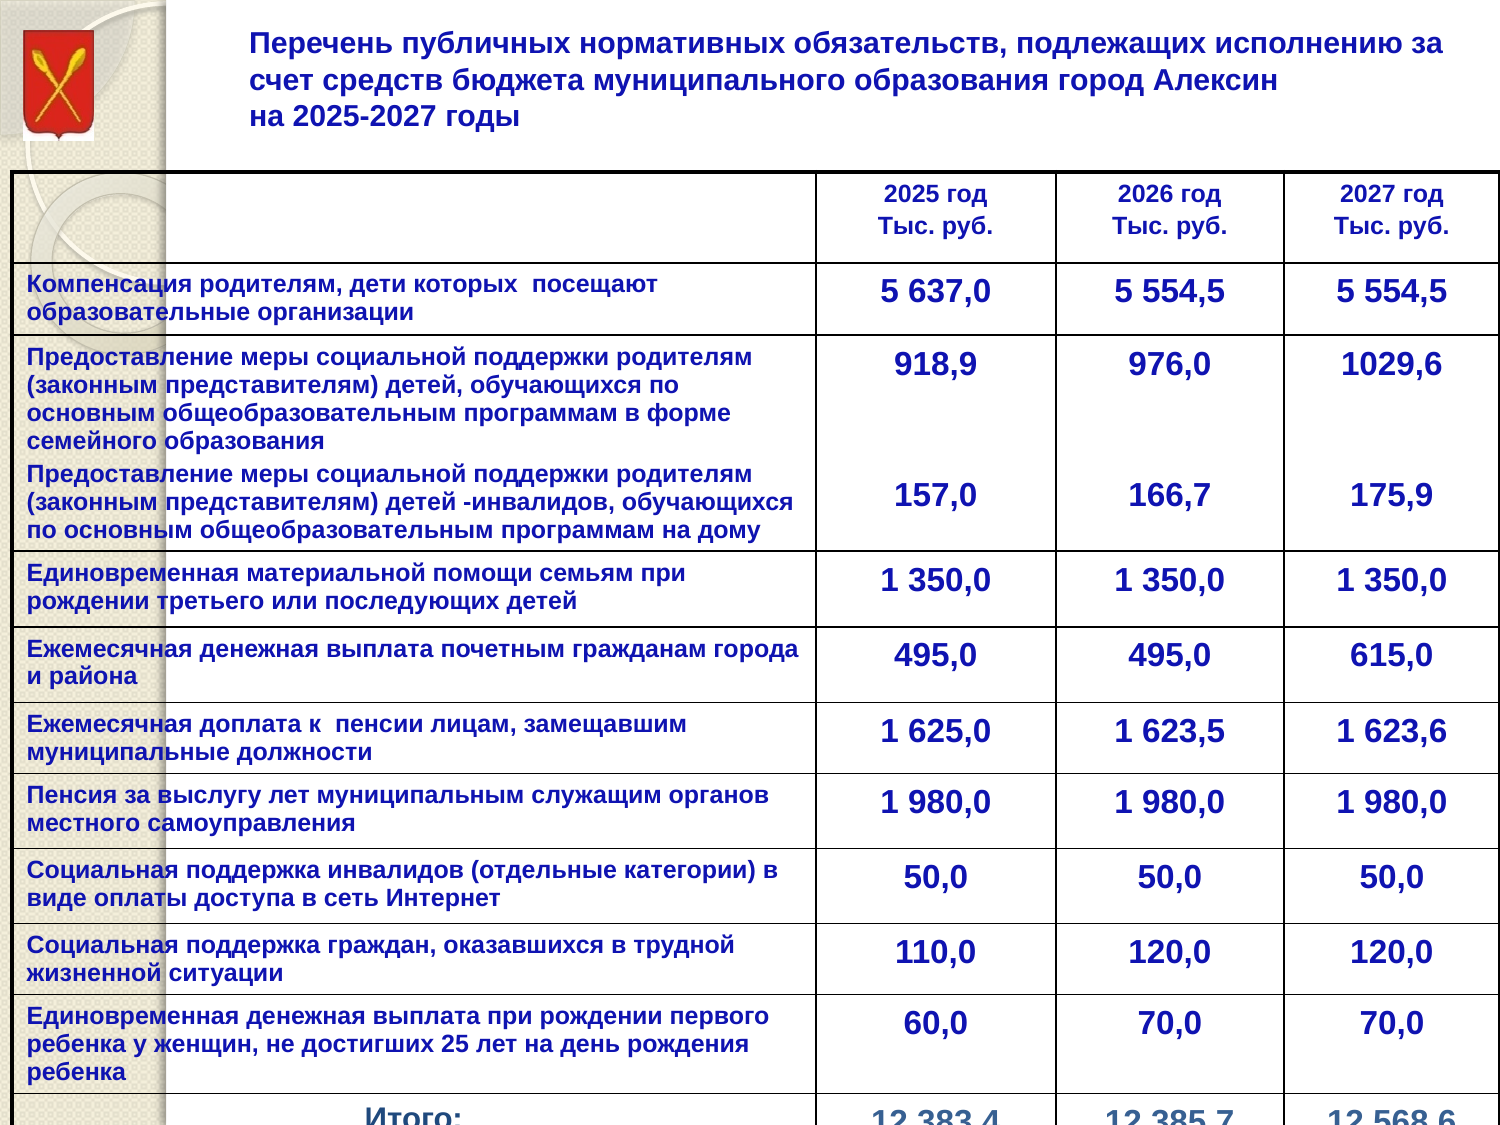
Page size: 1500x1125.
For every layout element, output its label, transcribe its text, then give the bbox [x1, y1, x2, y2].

table_cell 50,0 [1057, 849, 1283, 923]
table_header 2027 год Тыс. руб. [1285, 174, 1498, 262]
table_cell 1 350,0 [817, 552, 1055, 626]
table_cell 1 980,0 [1057, 774, 1283, 848]
table_cell 5 637,0 [817, 264, 1055, 334]
table_cell 1 625,0 [817, 703, 1055, 773]
table_cell 1 350,0 [1057, 552, 1283, 626]
table_cell Ежемесячная денежная выплата почетным гражданам города и района [14, 628, 815, 702]
table_cell Пенсия за выслугу лет муниципальным служащим органов местного самоуправления [14, 774, 815, 848]
table_cell 976,0 166,7 [1057, 336, 1283, 550]
table_cell 70,0 [1285, 995, 1498, 1093]
table_cell Социальная поддержка граждан, оказавшихся в трудной жизненной ситуации [14, 924, 815, 994]
table_cell 1 980,0 [1285, 774, 1498, 848]
table_cell 12 568,6 [1285, 1094, 1498, 1125]
table_header [14, 174, 815, 262]
picture [23, 30, 94, 141]
table_cell 60,0 [817, 995, 1055, 1093]
table_header 2026 год Тыс. руб. [1057, 174, 1283, 262]
table_cell 1 623,6 [1285, 703, 1498, 773]
table_cell Единовременная денежная выплата при рождении первого ребенка у женщин, не достигших 25 лет на день рождения ребенка [14, 995, 815, 1093]
table_cell 495,0 [817, 628, 1055, 702]
table_cell 50,0 [817, 849, 1055, 923]
table_cell Итого: [14, 1094, 815, 1125]
table_cell 1 980,0 [817, 774, 1055, 848]
table_cell Единовременная материальной помощи семьям при рождении третьего или последующих детей [14, 552, 815, 626]
table_cell 70,0 [1057, 995, 1283, 1093]
table_cell 918,9 157,0 [817, 336, 1055, 550]
table_cell 615,0 [1285, 628, 1498, 702]
table_cell Социальная поддержка инвалидов (отдельные категории) в виде оплаты доступа в сеть Интернет [14, 849, 815, 923]
table_cell 5 554,5 [1285, 264, 1498, 334]
table_cell 120,0 [1057, 924, 1283, 994]
table_header 2025 год Тыс. руб. [817, 174, 1055, 262]
table_cell Ежемесячная доплата к пенсии лицам, замещавшим муниципальные должности [14, 703, 815, 773]
table_cell 12 385,7 [1057, 1094, 1283, 1125]
table_cell 495,0 [1057, 628, 1283, 702]
table_cell Предоставление меры социальной поддержки родителям (законным представителям) детей, обучающихся по основным общеобразовательным программам в форме семейного образования Предоставление меры социальной поддержки родителям (законным представителям) детей -инвалидов, обучающихся по основным общеобразовательным программам на дому [14, 336, 815, 550]
table_cell 50,0 [1285, 849, 1498, 923]
table_cell 110,0 [817, 924, 1055, 994]
table_cell 1029,6 175,9 [1285, 336, 1498, 550]
title Перечень публичных нормативных обязательств, подлежащих исполнению за счет средств бюджета муниципального образования город Алексин на 2025-2027 годы [234, 15, 1465, 141]
table_cell 5 554,5 [1057, 264, 1283, 334]
table_cell Компенсация родителям, дети которых посещают образовательные организации [14, 264, 815, 334]
table_cell 12 383,4 [817, 1094, 1055, 1125]
table_cell 1 350,0 [1285, 552, 1498, 626]
table_cell 120,0 [1285, 924, 1498, 994]
table_cell 1 623,5 [1057, 703, 1283, 773]
